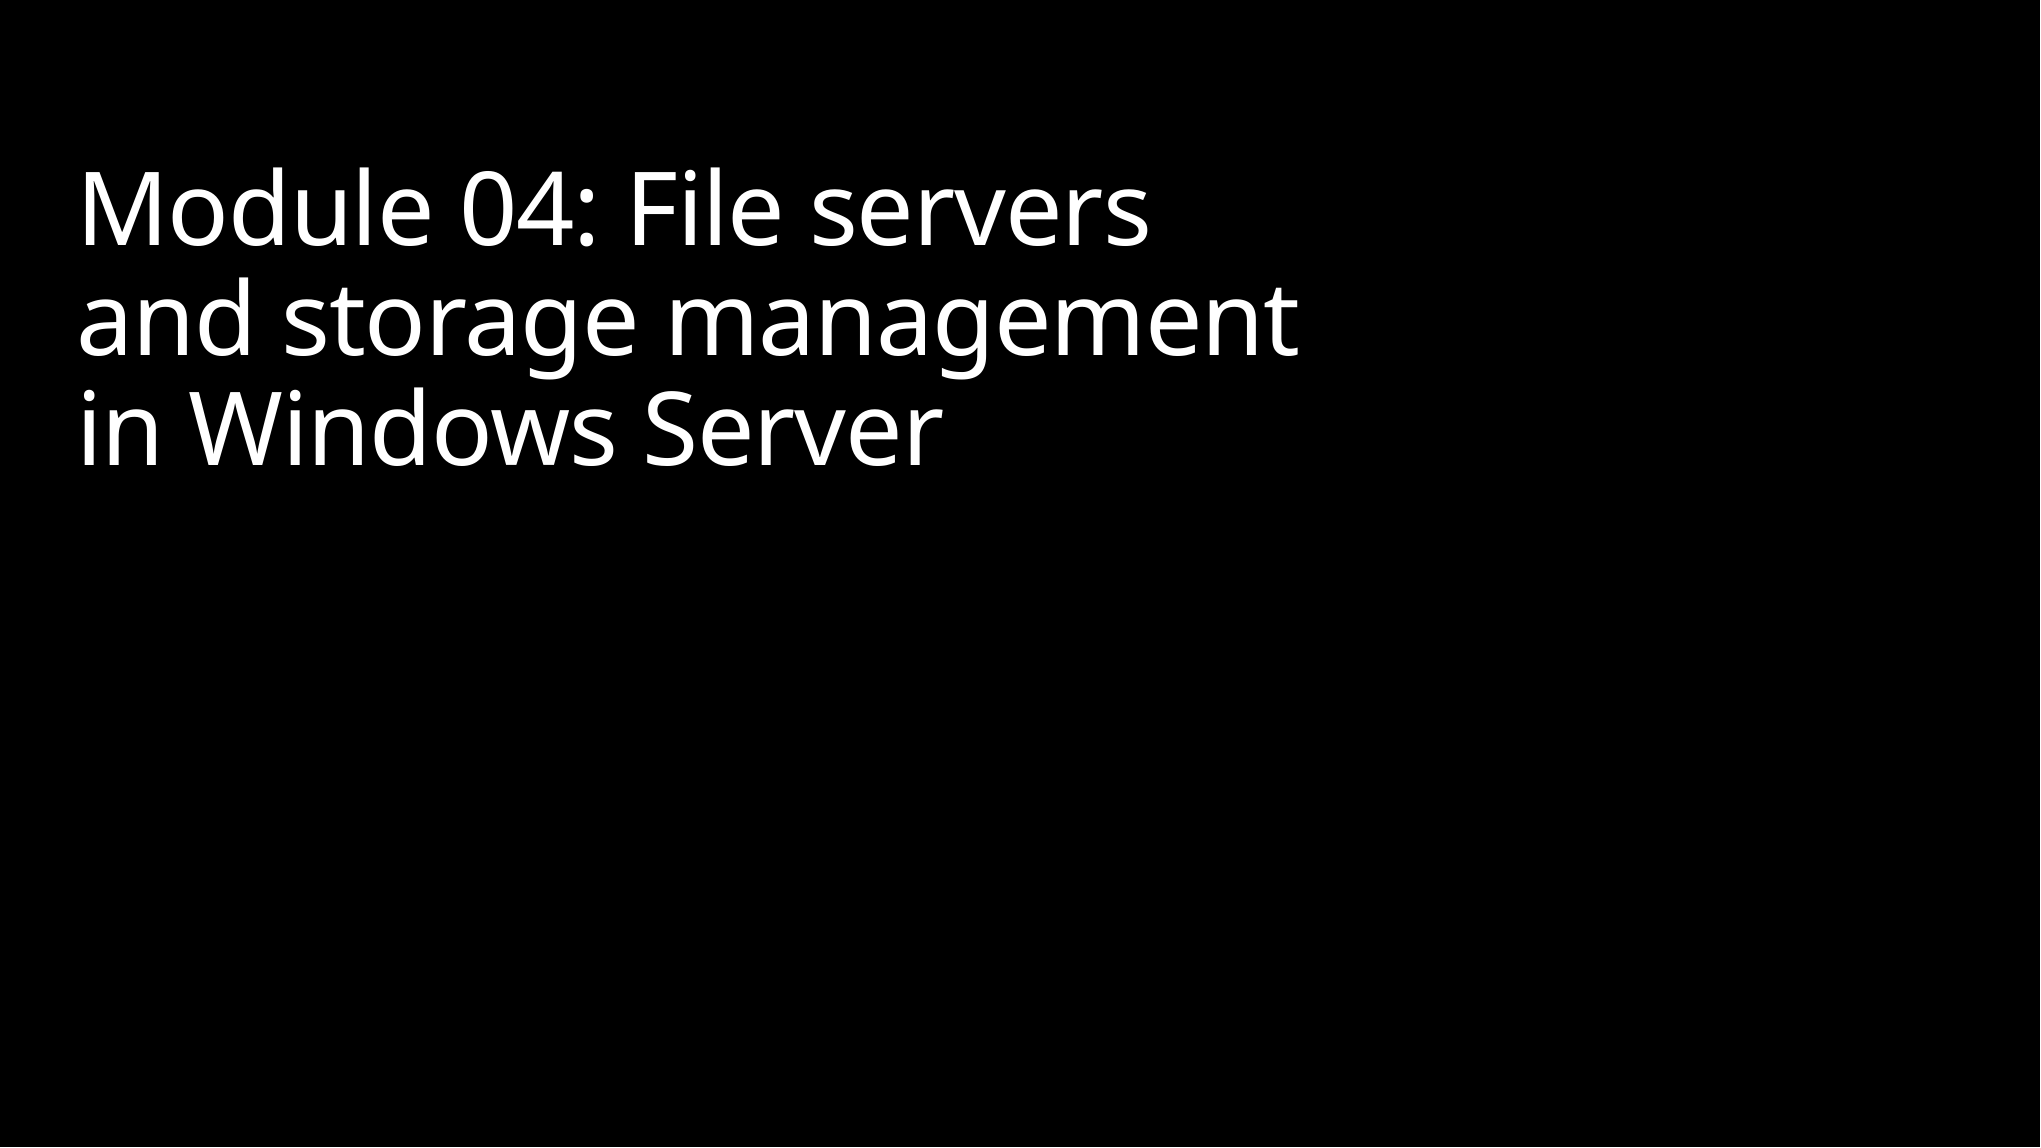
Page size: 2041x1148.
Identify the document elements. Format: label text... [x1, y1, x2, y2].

title Module 04: File servers and storage management in Windows Server [76, 157, 1324, 753]
